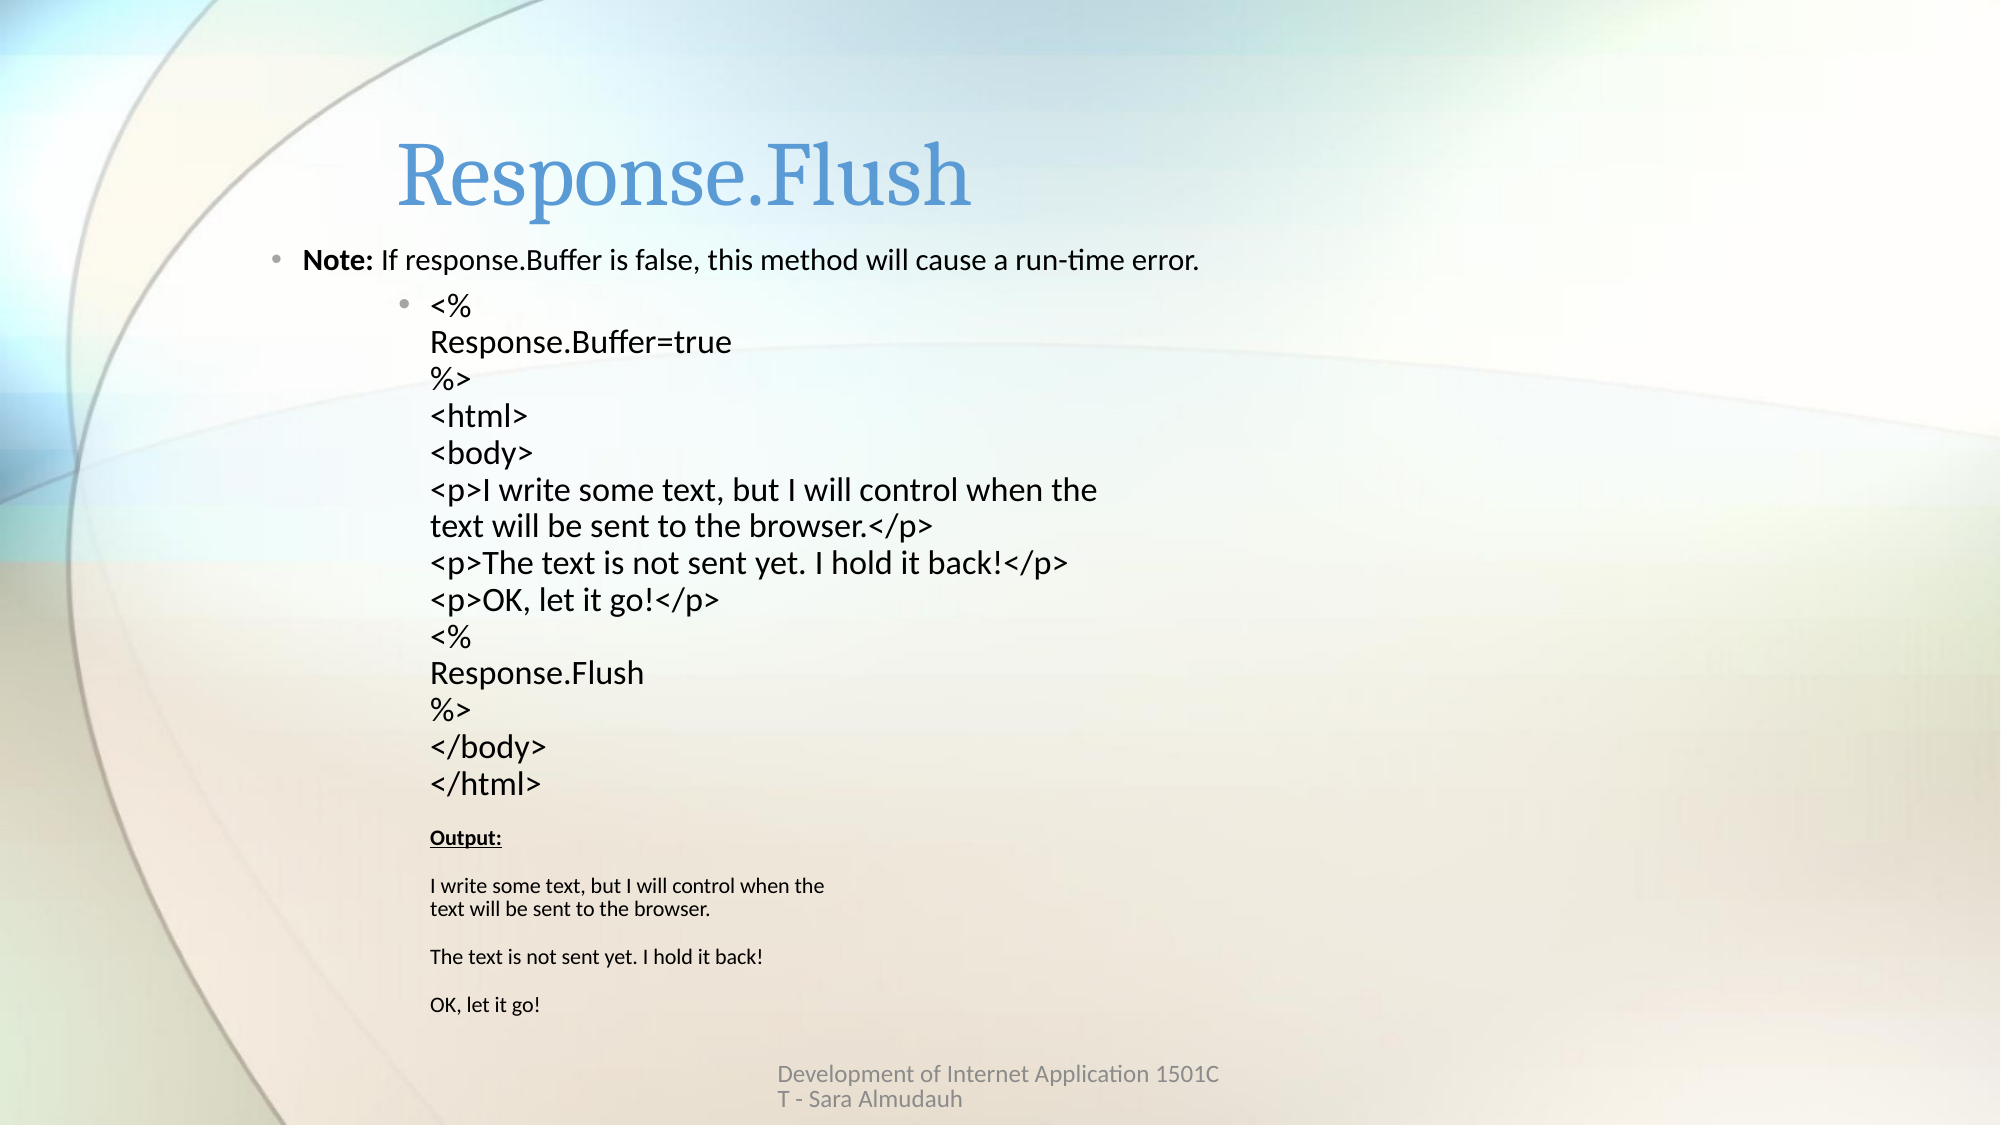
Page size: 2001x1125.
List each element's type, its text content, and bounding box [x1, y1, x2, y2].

title Response.Flush [381, 59, 1863, 278]
list Note: If response.Buffer is false, this method will cause a run-time error. <% Response.Buffer=true %> <html> <body> <p>I write some text, but I will control when the text will be sent to the browser.</p> <p>The text is not sent yet. I hold it back!</p> <p>OK, let it go!</p> <% Response.Flush %> </body> </html> Output: I write some text, but I will control when the text will be sent to the browser. The text is not sent yet. I hold it back! OK, let it go! [256, 236, 1863, 1031]
footer Development of Internet Application 1501CT - Sara Almudauh [762, 1042, 1238, 1103]
picture [0, 0, 2001, 1125]
